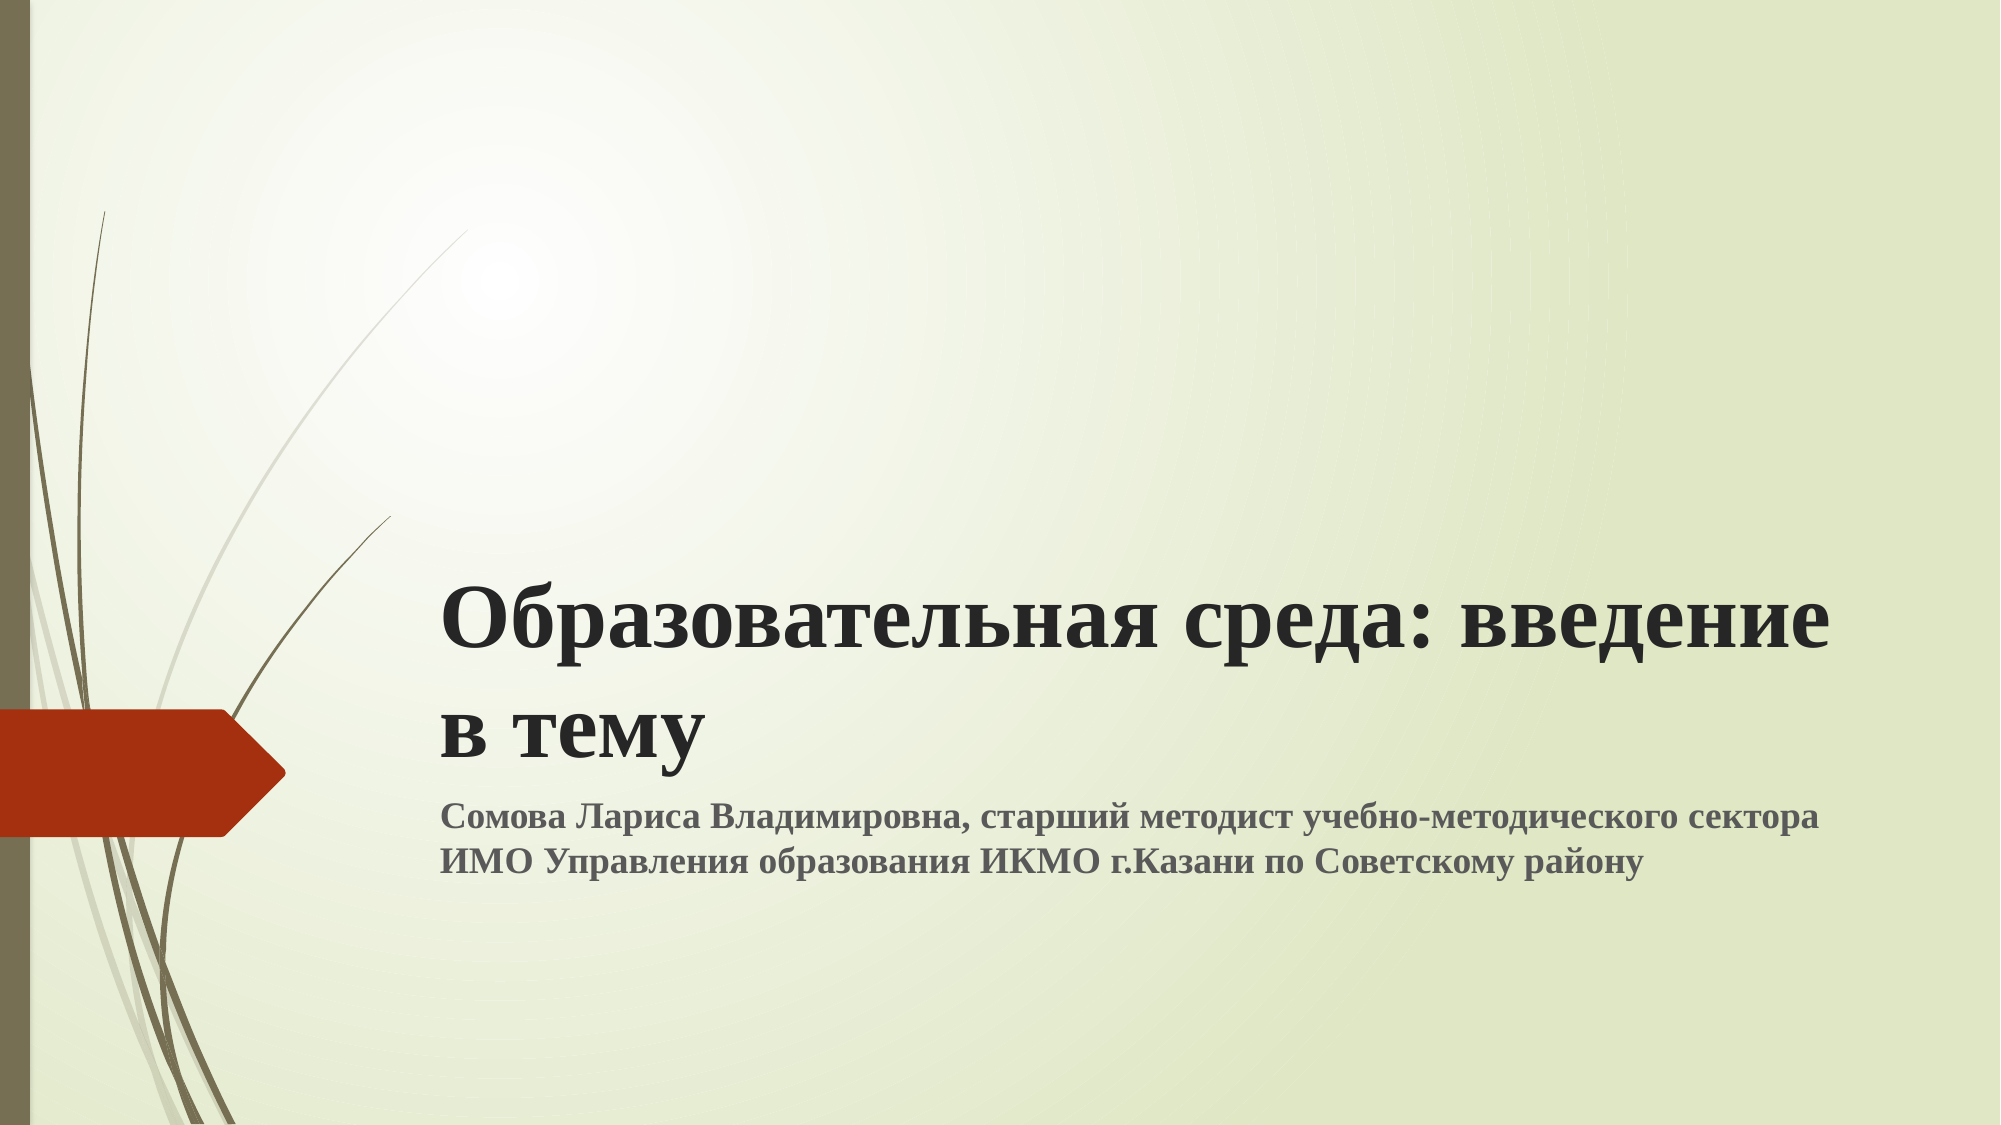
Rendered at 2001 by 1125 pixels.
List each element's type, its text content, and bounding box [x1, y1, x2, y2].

subtitle Сомова Лариса Владимировна, старший методист учебно-методического сектора ИМО Управления образования ИКМО г.Казани по Советскому району [424, 783, 1888, 969]
title Образовательная среда: введение в тему [424, 412, 1888, 783]
